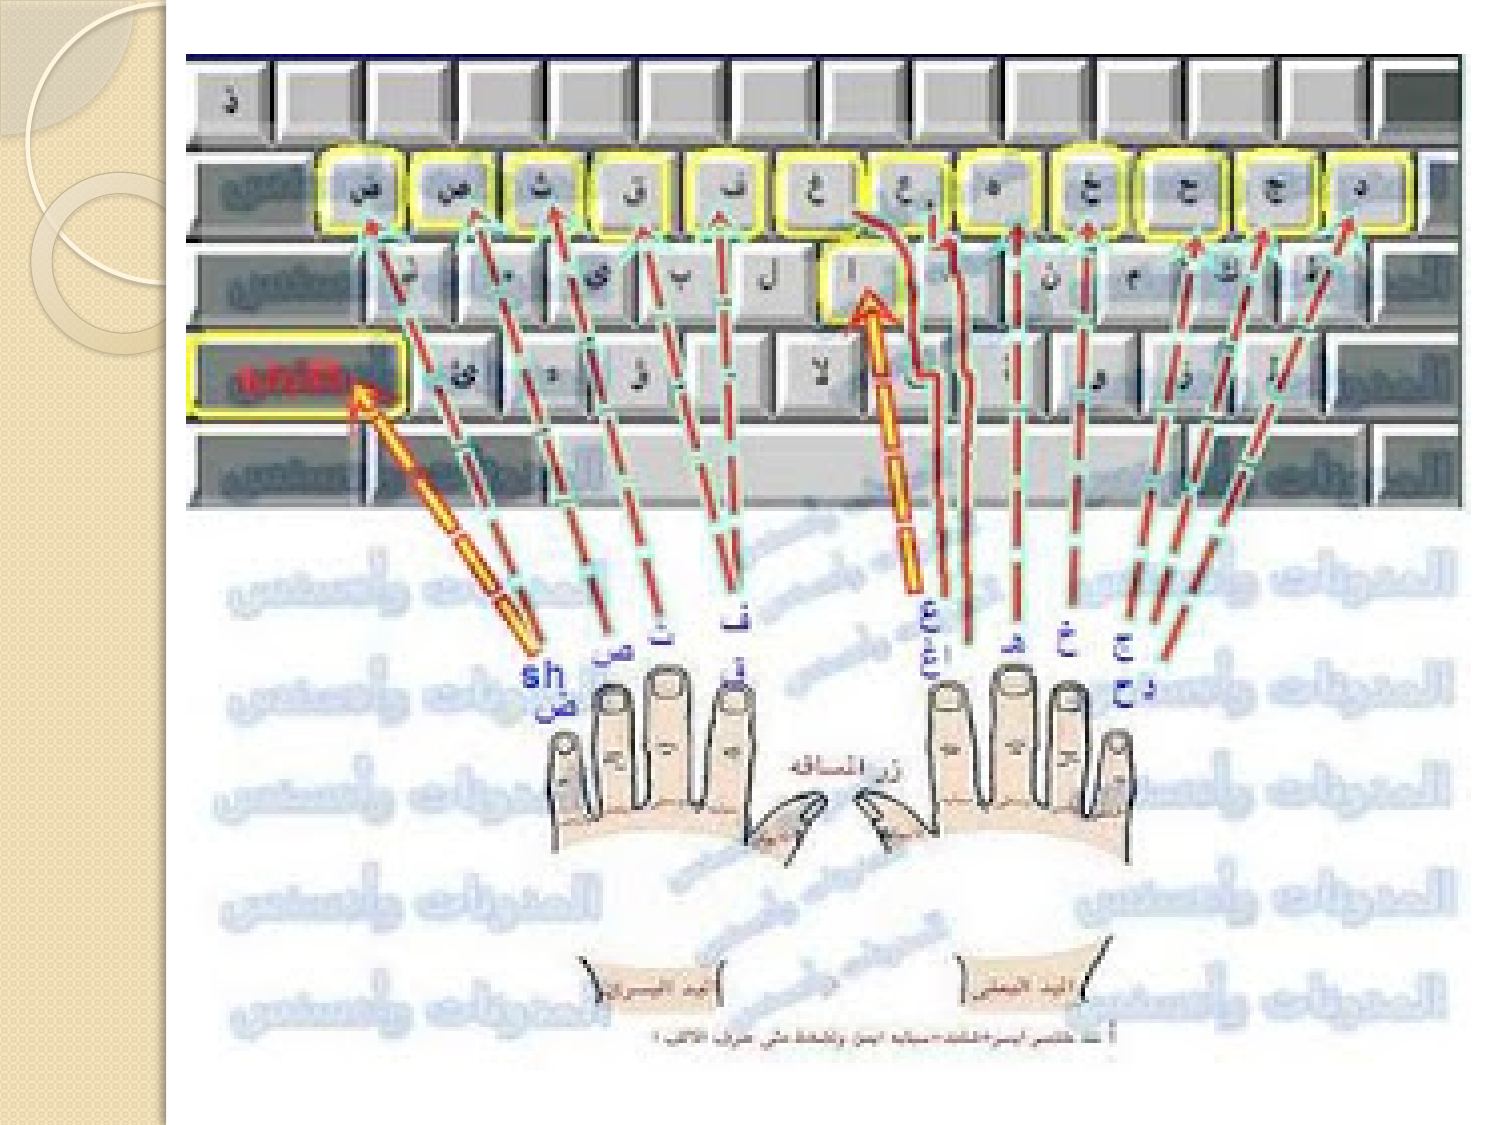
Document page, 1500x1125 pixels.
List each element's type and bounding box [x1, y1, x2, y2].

list [186, 54, 1471, 1071]
